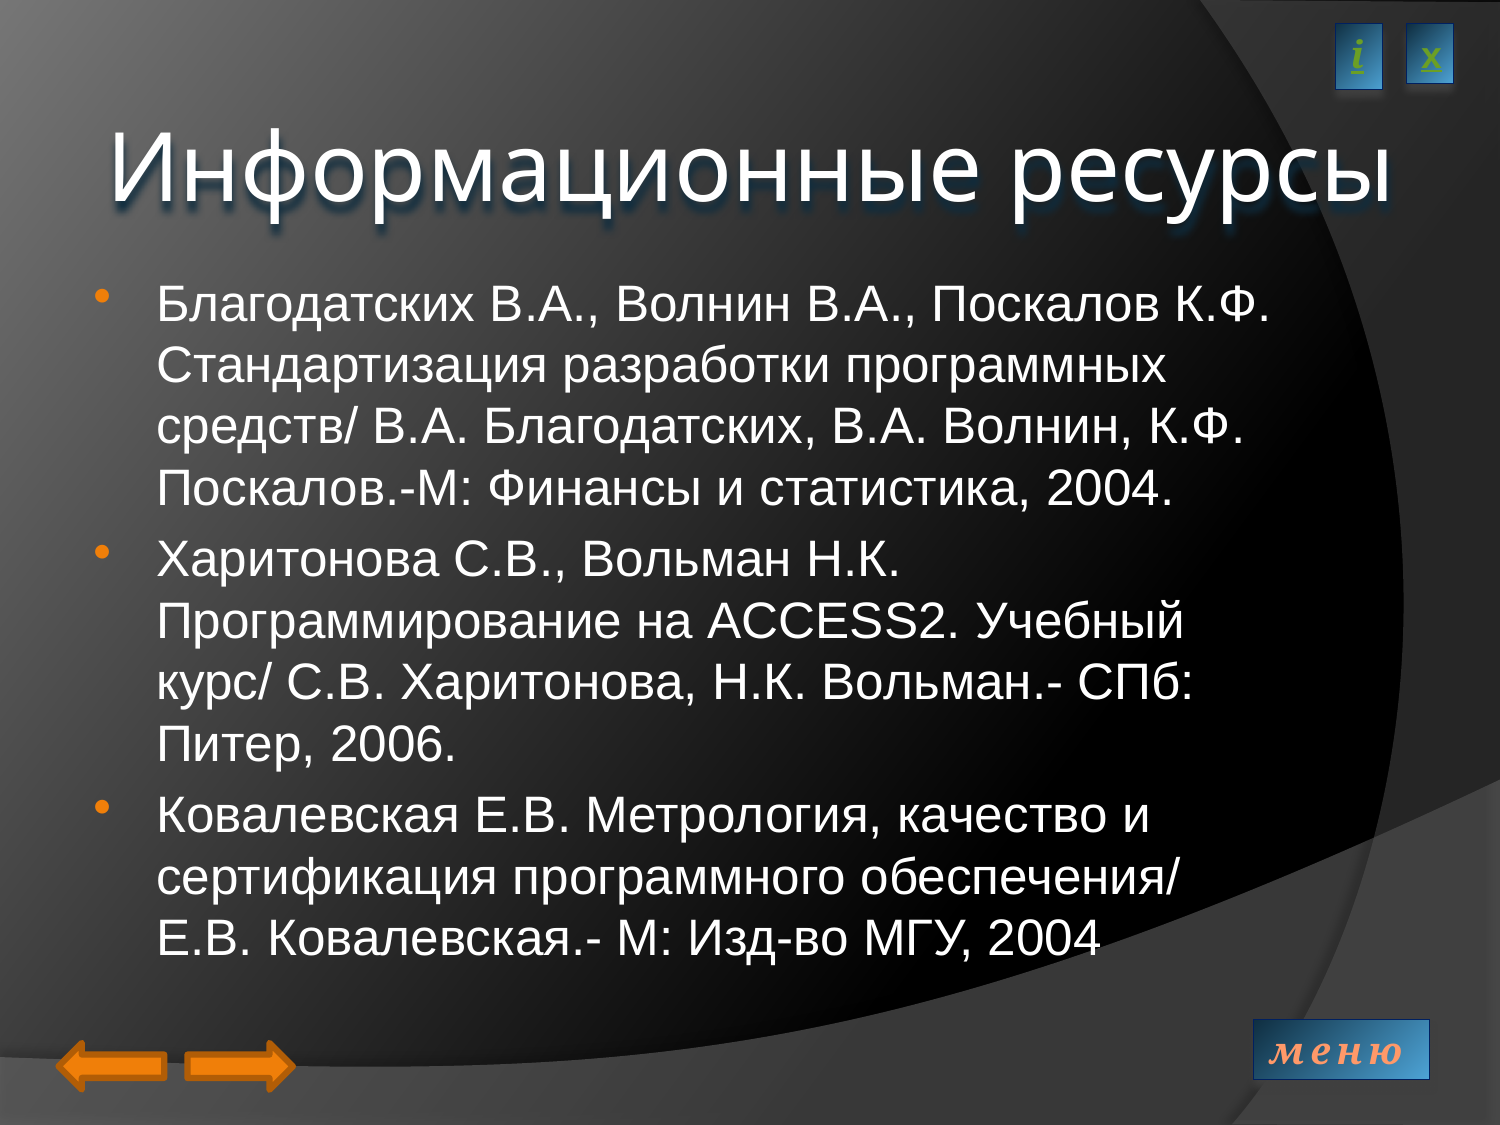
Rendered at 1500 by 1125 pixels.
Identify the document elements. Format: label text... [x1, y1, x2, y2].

text_box меню [1253, 1019, 1430, 1080]
title Информационные ресурсы [75, 69, 1426, 258]
text_box [55, 1040, 168, 1093]
text_box [184, 1040, 297, 1093]
list Благодатских В.А., Волнин В.А., Поскалов К.Ф. Стандартизация разработки программных средств/ В.А. Благодатских, В.А. Волнин, К.Ф. Поскалов.-М: Финансы и статистика, 2004. Харитонова С.В., Вольман Н.К. Программирование на ACCESS2. Учебный курс/ С.В. Харитонова, Н.К. Вольман.- СПб: Питер, 2006. Ковалевская Е.В. Метрология, качество и сертификация программного обеспечения/ Е.В. Ковалевская.- М: Изд-во МГУ, 2004 [75, 262, 1300, 1005]
text_box i [1335, 23, 1383, 90]
text_box х [1406, 23, 1454, 84]
